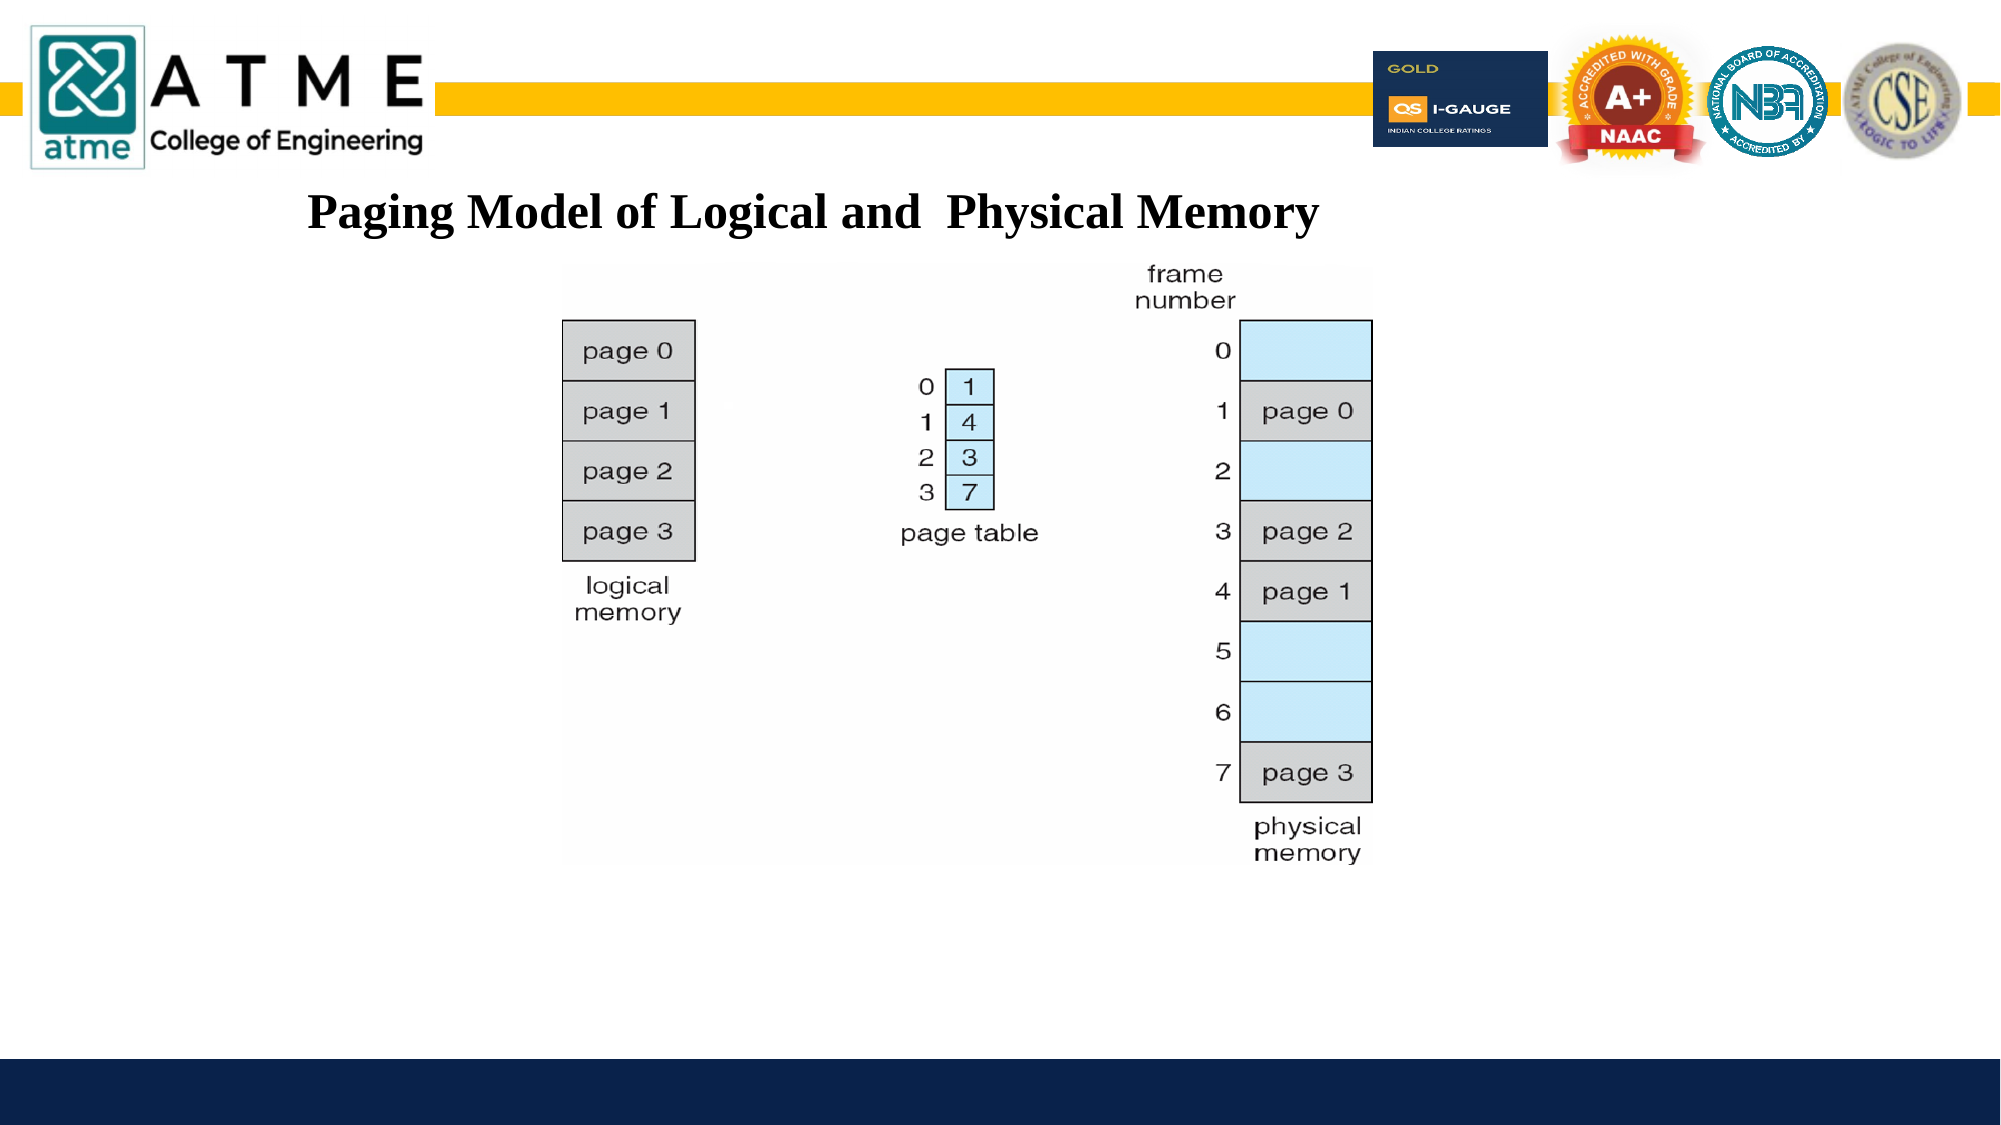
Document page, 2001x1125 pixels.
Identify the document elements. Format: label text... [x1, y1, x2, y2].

picture [1373, 20, 1828, 180]
picture [1840, 26, 1968, 176]
picture [562, 259, 1373, 866]
picture [0, 1059, 2001, 1125]
title Paging Model of Logical and Physical Memory [292, 170, 1643, 277]
picture [22, 15, 435, 178]
